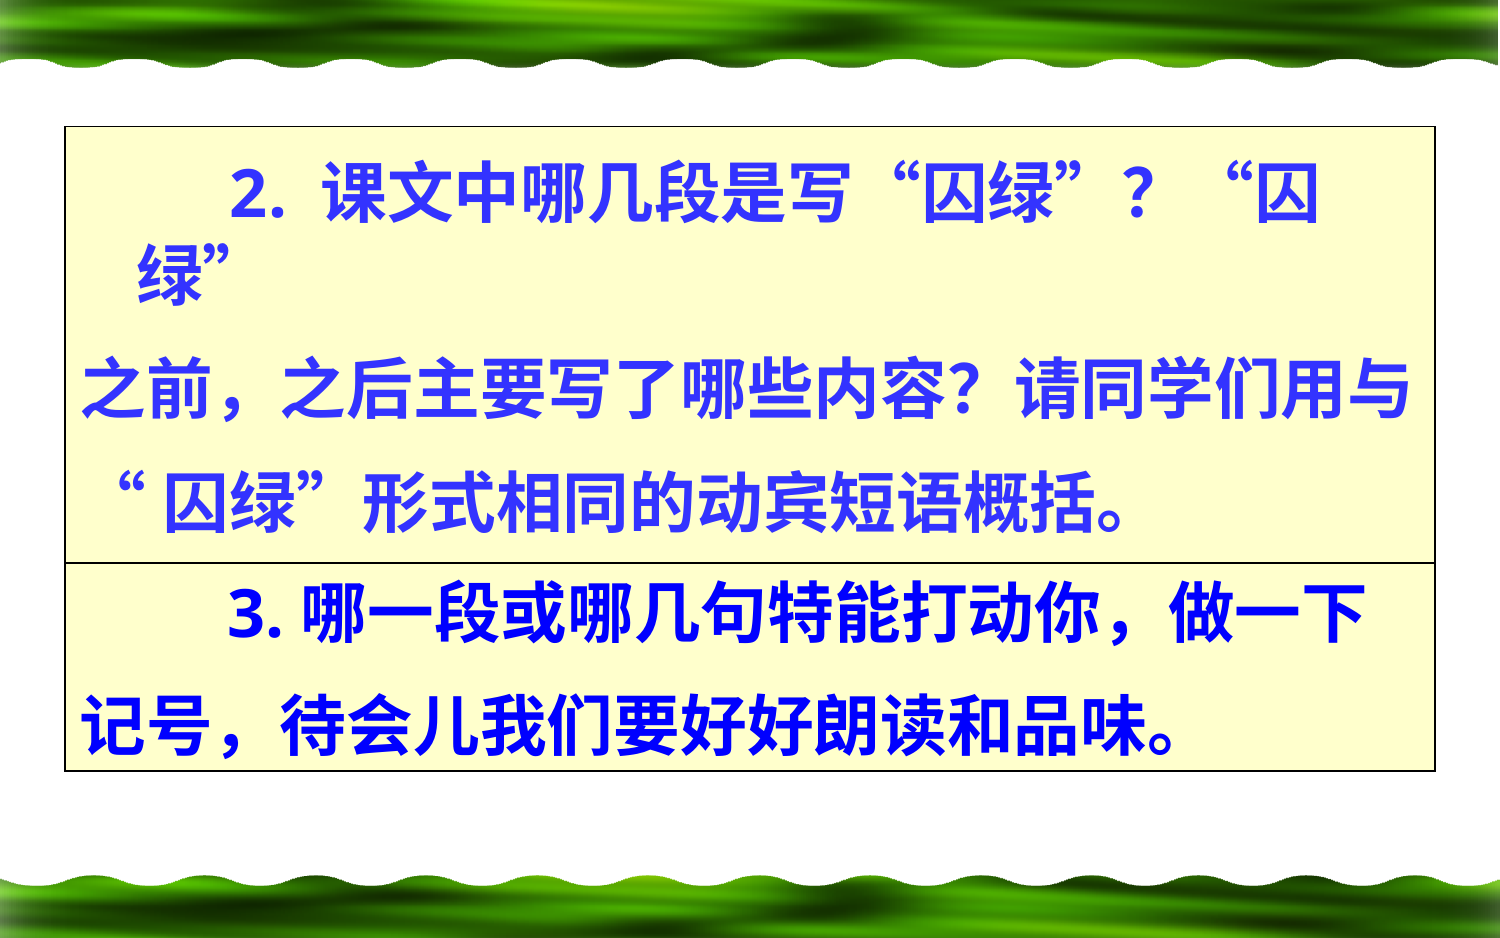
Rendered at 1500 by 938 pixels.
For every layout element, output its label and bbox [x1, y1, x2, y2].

text_box [0, 0, 1500, 938]
